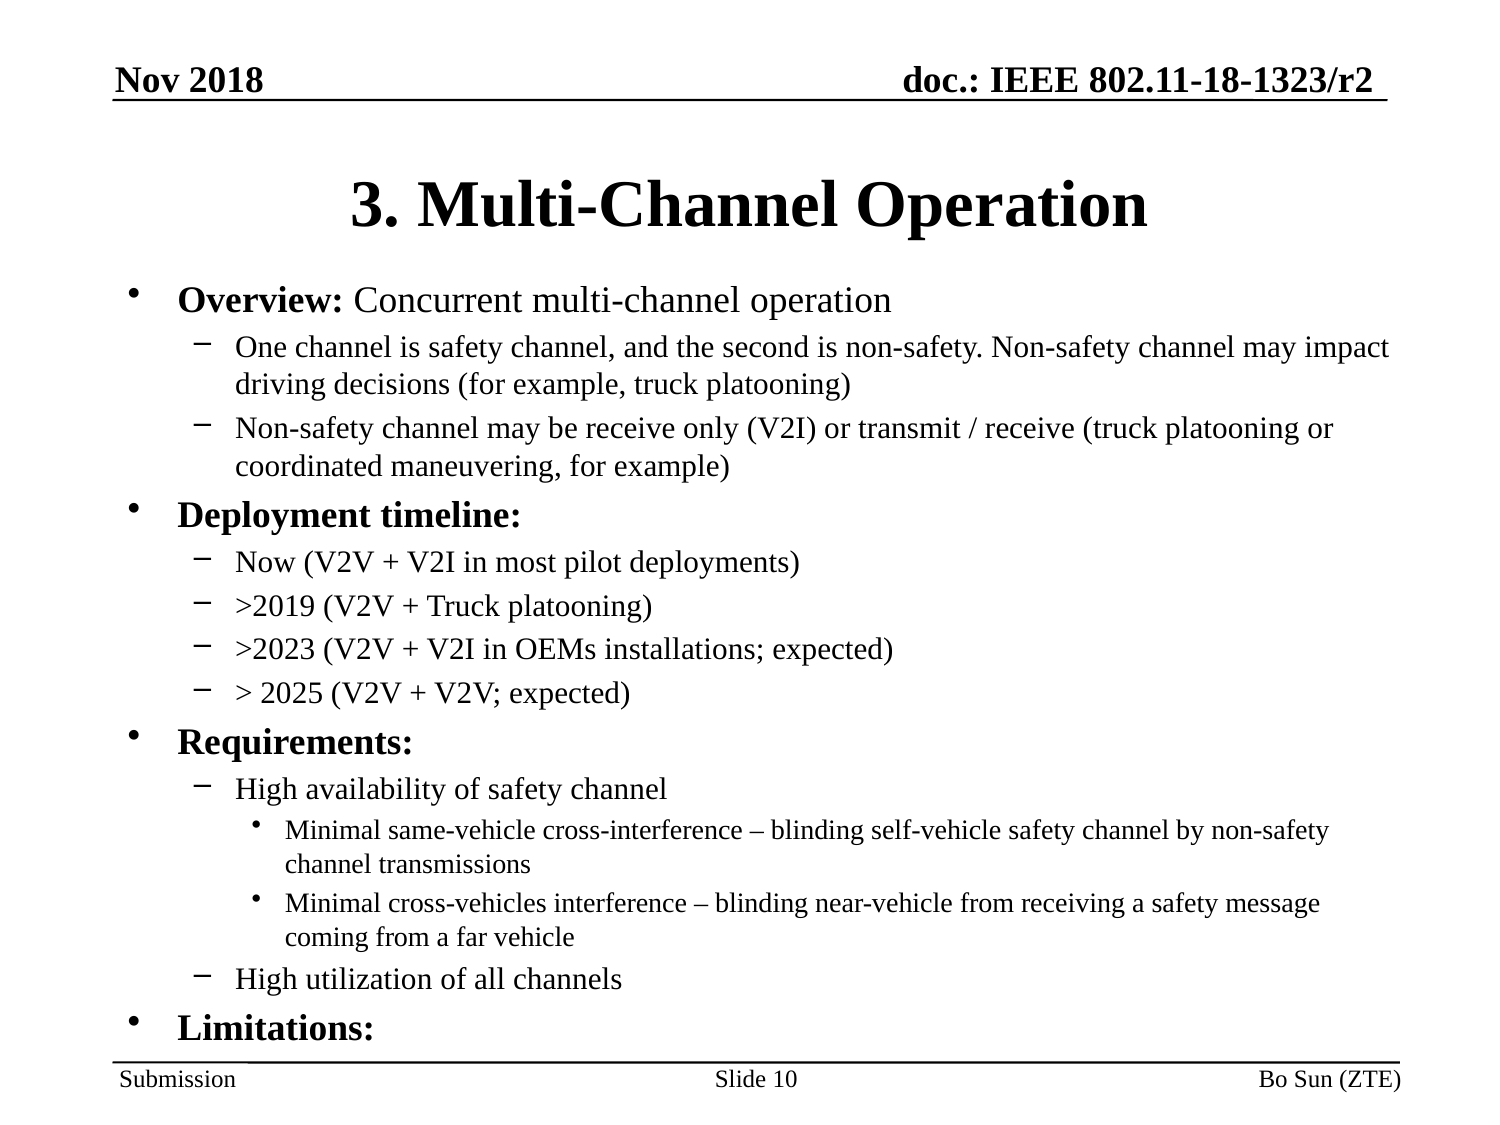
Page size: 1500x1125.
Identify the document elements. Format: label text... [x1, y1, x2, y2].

list Overview: Concurrent multi-channel operation One channel is safety channel, and the second is non-safety. Non-safety channel may impact driving decisions (for example, truck platooning) Non-safety channel may be receive only (V2I) or transmit / receive (truck platooning or coordinated maneuvering, for example) Deployment timeline: Now (V2V + V2I in most pilot deployments) >2019 (V2V + Truck platooning) >2023 (V2V + V2I in OEMs installations; expected) > 2025 (V2V + V2V; expected) Requirements: High availability of safety channel Minimal same-vehicle cross-interference – blinding self-vehicle safety channel by non-safety channel transmissions Minimal cross-vehicles interference – blinding near-vehicle from receiving a safety message coming from a far vehicle High utilization of all channels Limitations: [112, 267, 1412, 1059]
slide_number Slide 10 [712, 1062, 800, 1093]
footer Bo Sun (ZTE) [1256, 1062, 1402, 1093]
title 3. Multi-Channel Operation [112, 112, 1388, 267]
